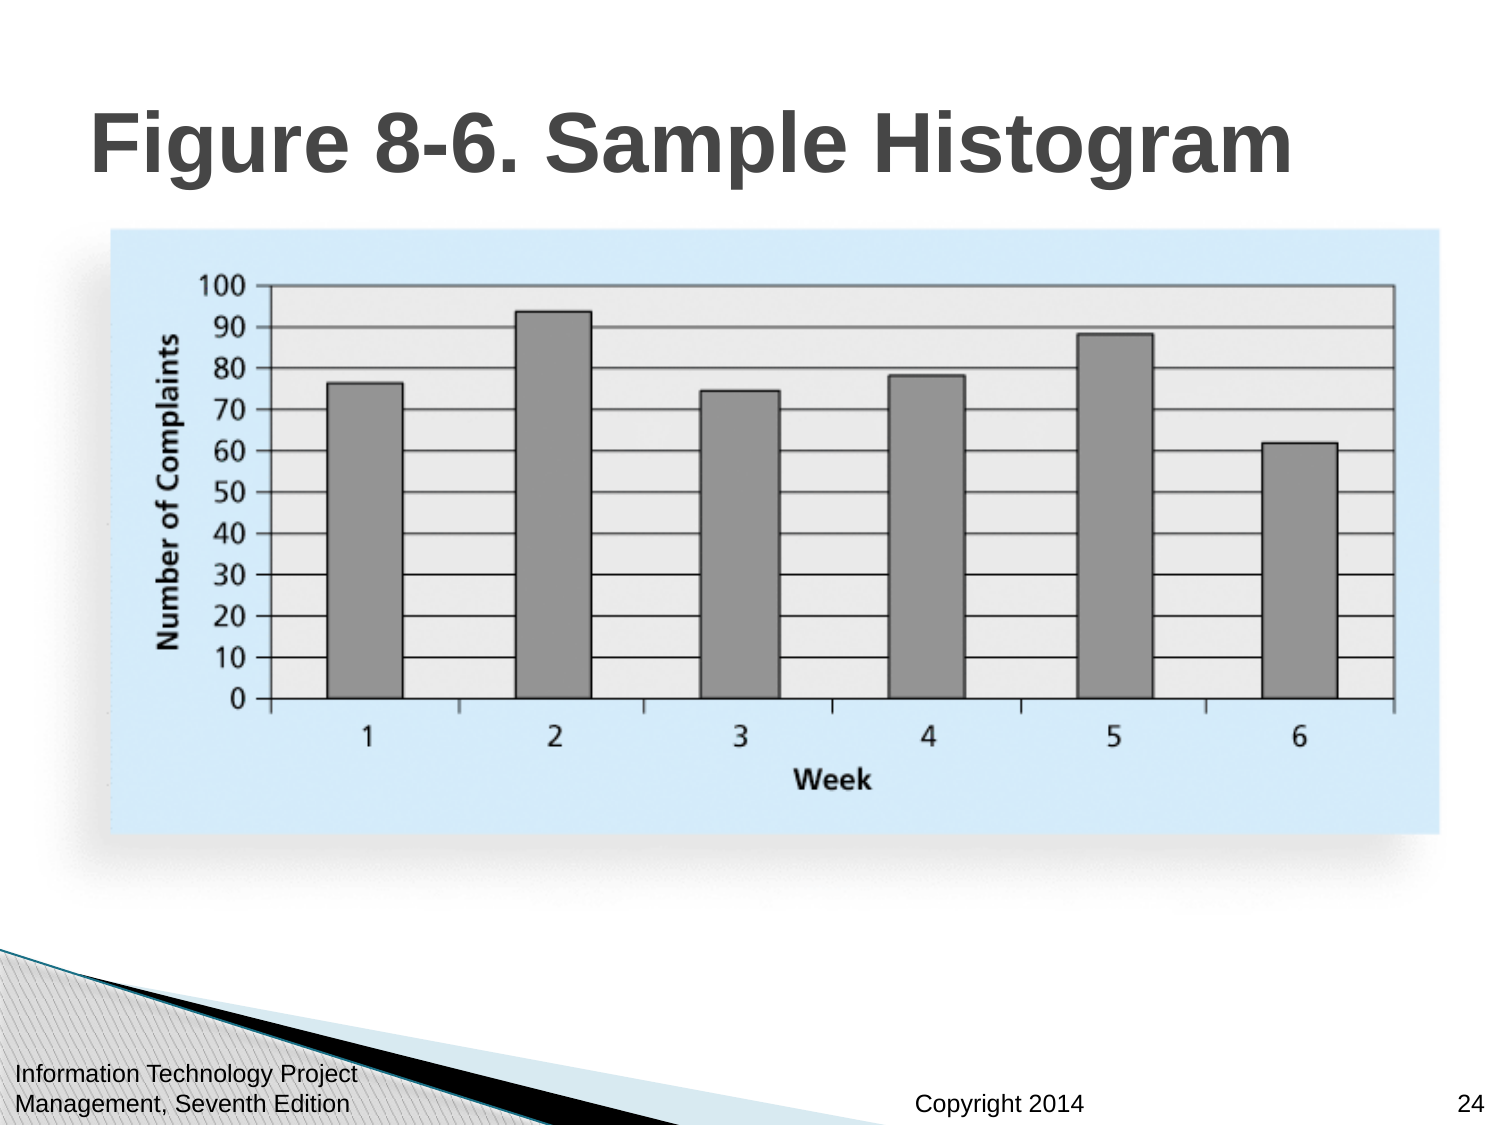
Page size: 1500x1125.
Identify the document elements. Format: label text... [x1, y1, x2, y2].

title Figure 8-6. Sample Histogram [75, 45, 1425, 207]
slide_number 24 [1408, 1065, 1500, 1125]
picture [21, 207, 1463, 926]
footer Information Technology Project Management, Seventh Edition [0, 1065, 425, 1125]
